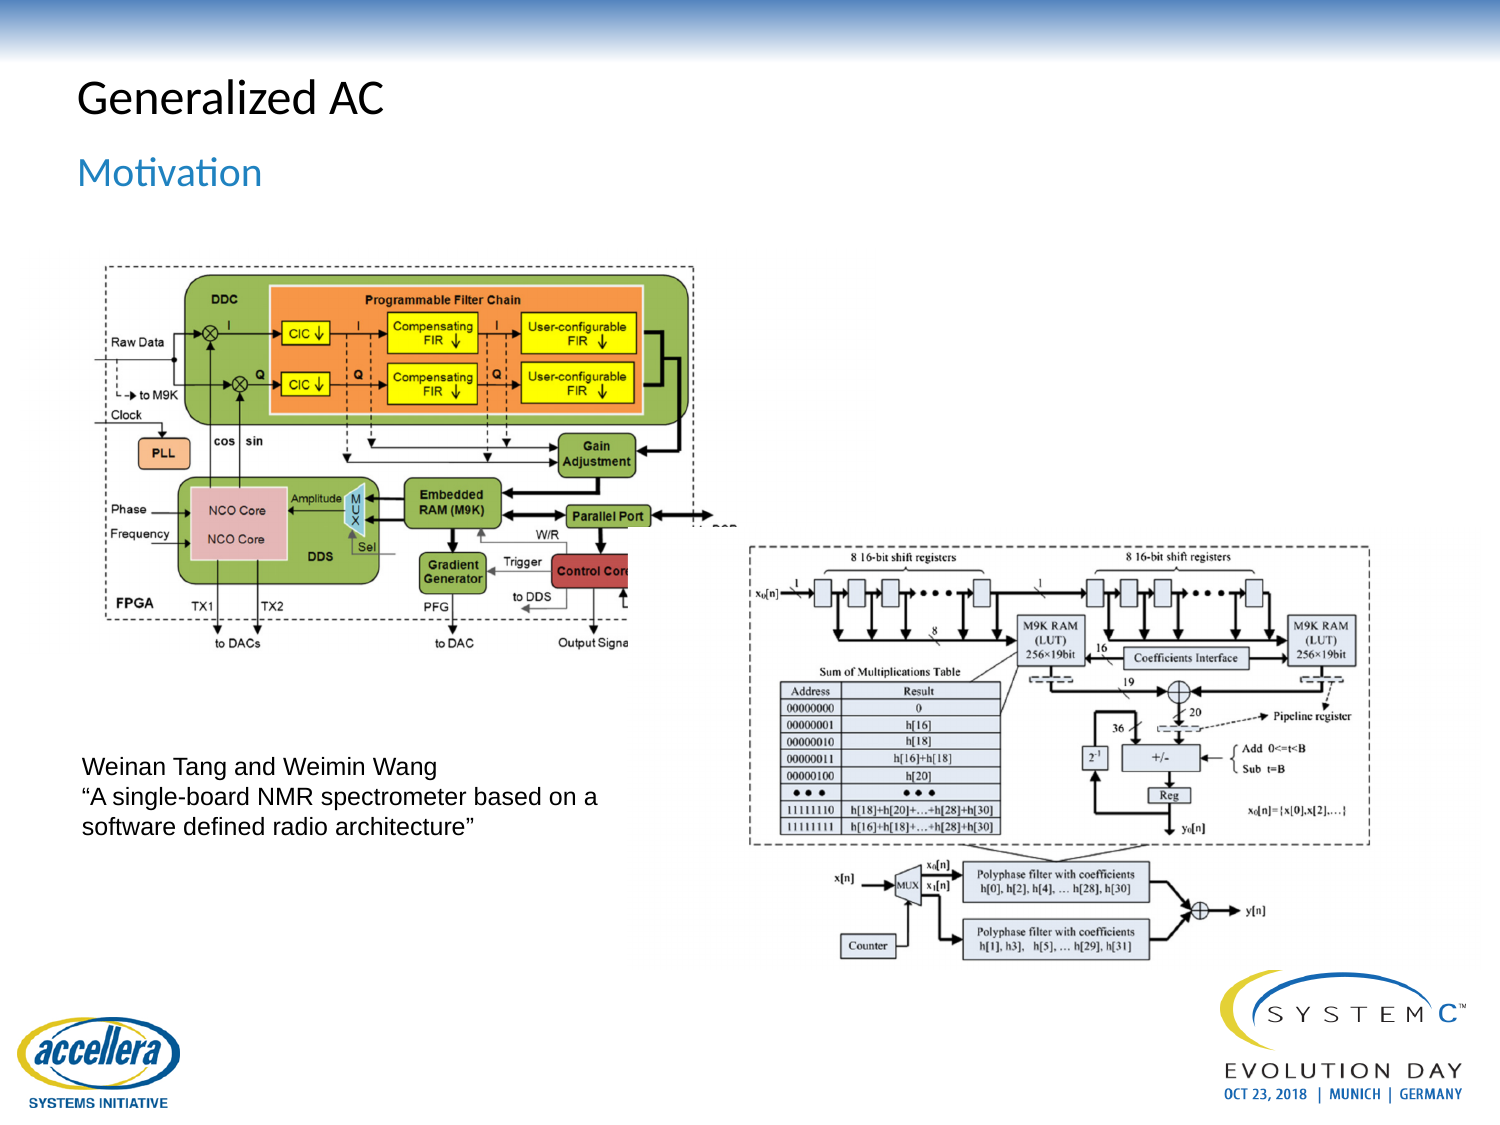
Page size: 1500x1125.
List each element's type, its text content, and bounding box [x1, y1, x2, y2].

text_box Weinan Tang and Weimin Wang “A single-board NMR spectrometer based on a software defined radio architecture” [67, 743, 622, 849]
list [19, 248, 876, 655]
list Motivation [76, 134, 1424, 206]
title Generalized AC [76, 59, 1424, 131]
picture [17, 1017, 180, 1108]
picture [627, 527, 1481, 1111]
